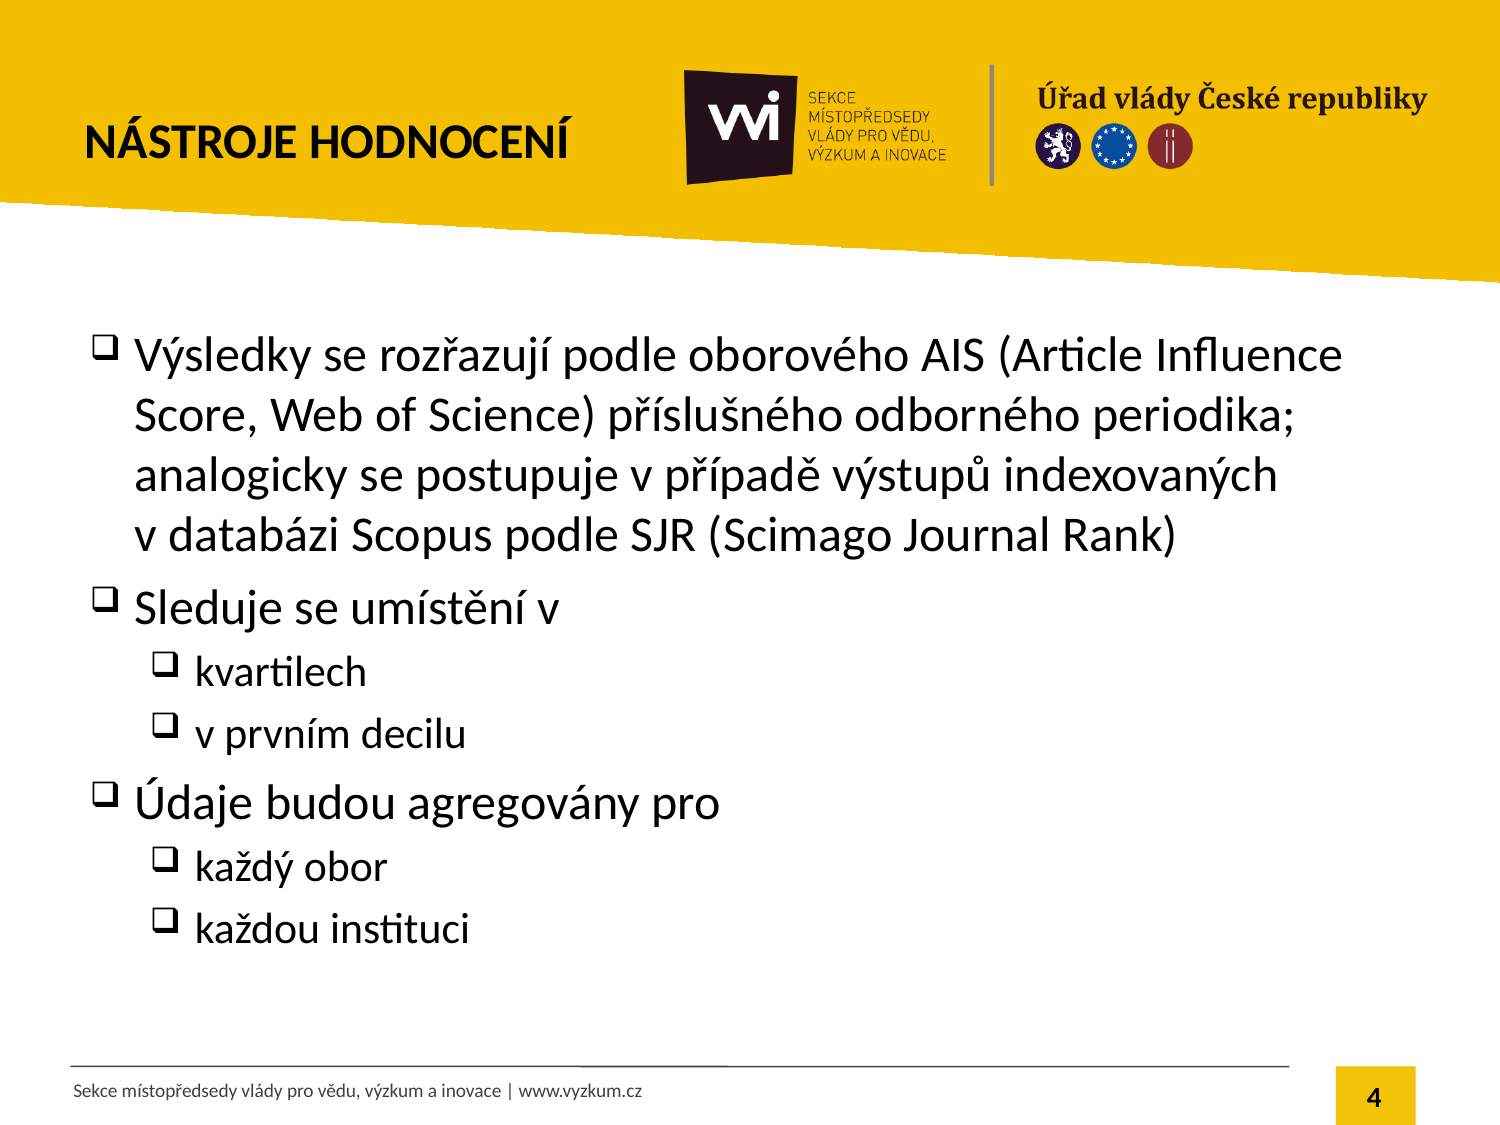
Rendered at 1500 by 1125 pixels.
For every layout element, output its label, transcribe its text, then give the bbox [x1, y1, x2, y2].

title Nástroje hodnocení [70, 93, 633, 176]
slide_number 4 [1324, 1066, 1425, 1125]
picture [0, 0, 1500, 284]
list Výsledky se rozřazují podle oborového AIS (Article Influence Score, Web of Science) příslušného odborného periodika; analogicky se postupuje v případě výstupů indexovaných v databázi Scopus podle SJR (Scimago Journal Rank) Sleduje se umístění v kvartilech v prvním decilu Údaje budou agregovány pro každý obor každou instituci [75, 314, 1418, 1035]
